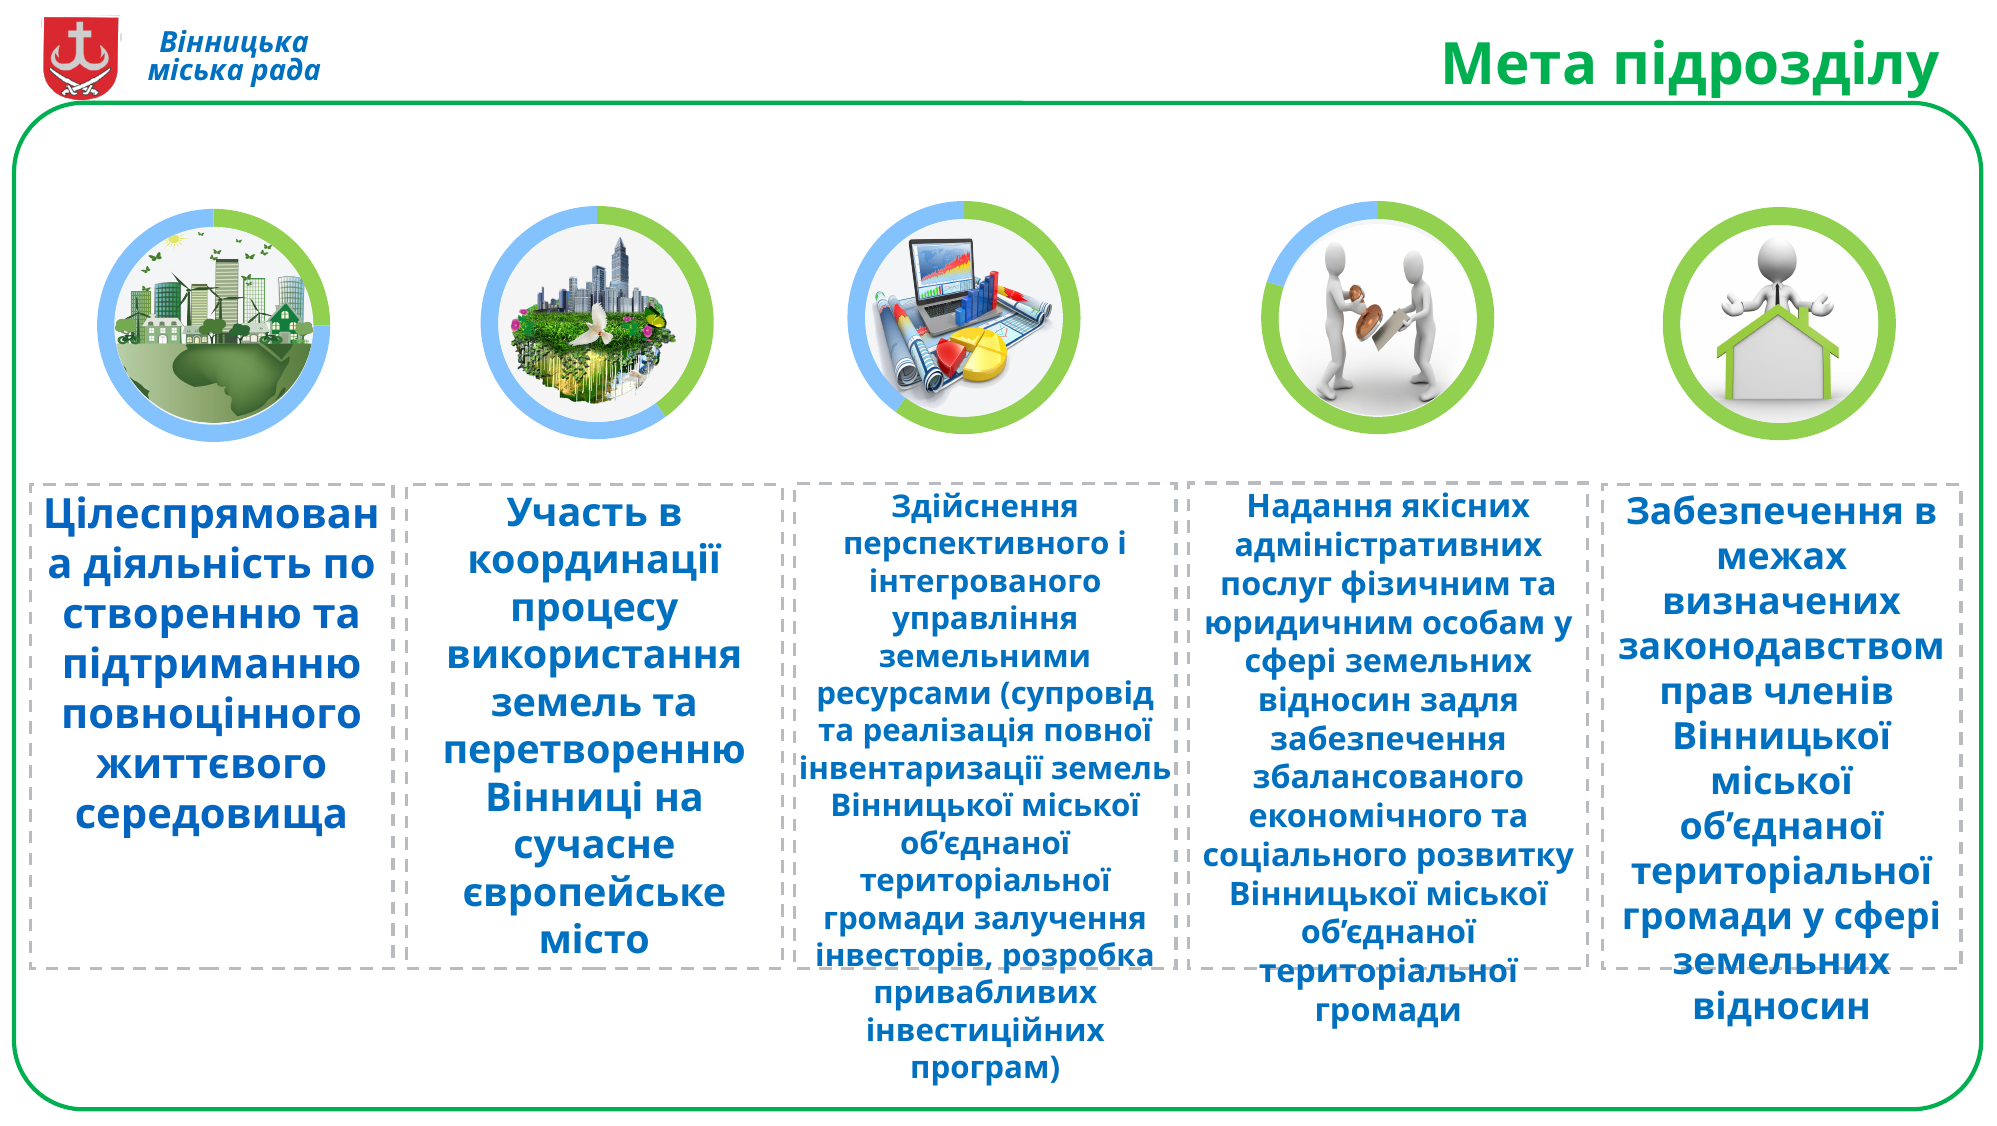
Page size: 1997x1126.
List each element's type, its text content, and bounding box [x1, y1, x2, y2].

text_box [1259, 199, 1497, 437]
text_box [11, 100, 1984, 1112]
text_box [478, 204, 716, 442]
text_box Мета підрозділу [879, 28, 1942, 104]
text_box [1660, 205, 1898, 443]
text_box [39, 13, 345, 104]
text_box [94, 207, 333, 445]
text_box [845, 199, 1083, 437]
